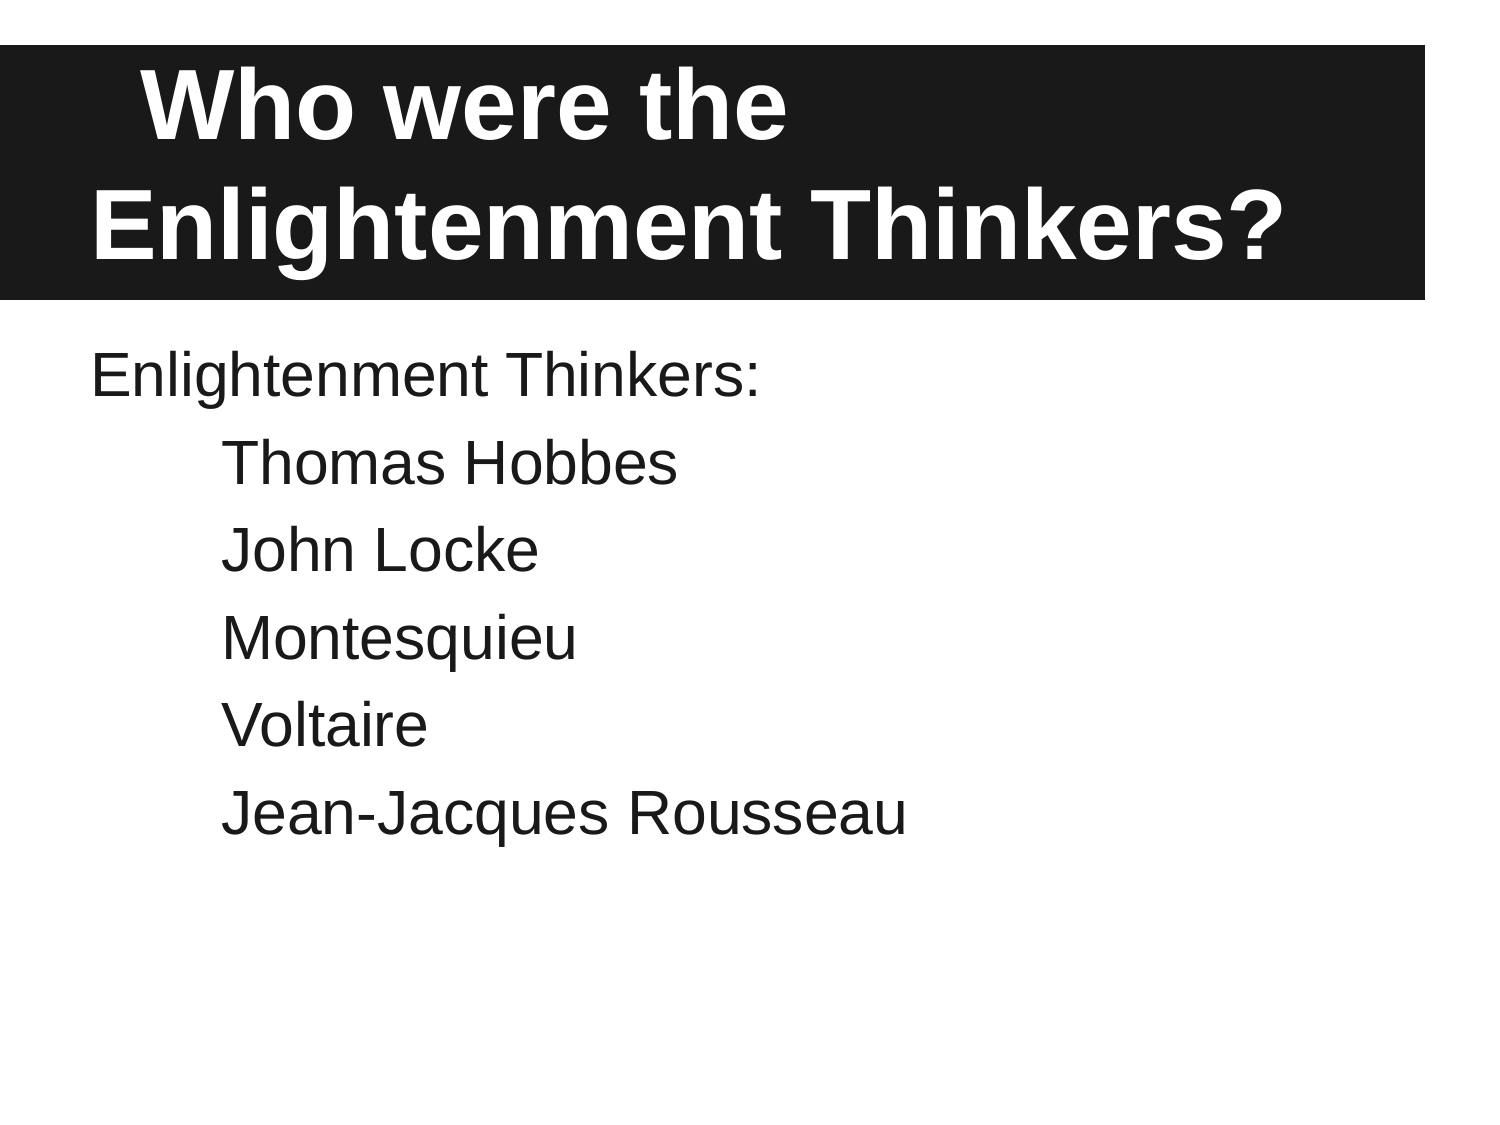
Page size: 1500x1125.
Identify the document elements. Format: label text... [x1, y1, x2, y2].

title Who were the Enlightenment Thinkers? [75, 45, 1425, 295]
list Enlightenment Thinkers: Thomas Hobbes John Locke Montesquieu Voltaire Jean-Jacques Rousseau [75, 319, 1425, 1078]
